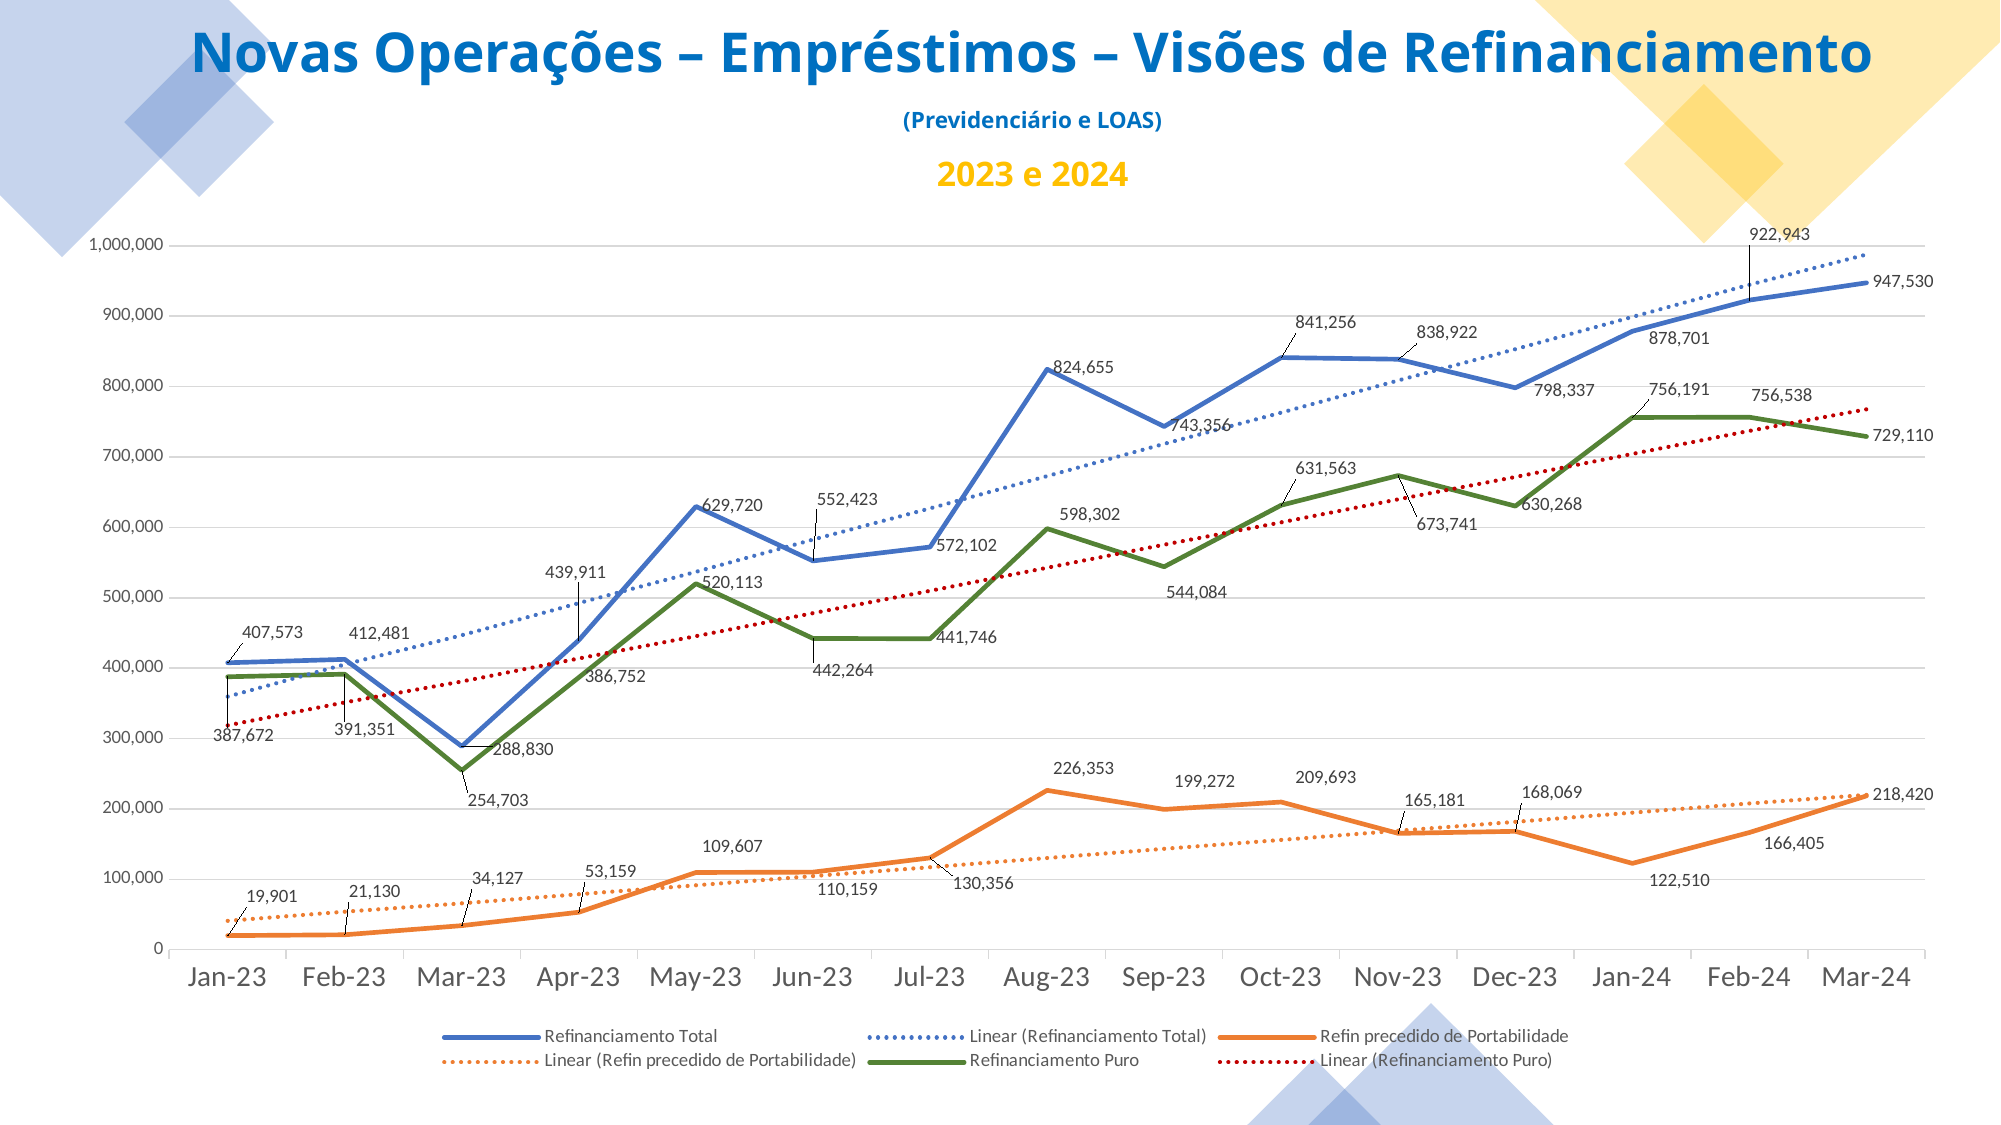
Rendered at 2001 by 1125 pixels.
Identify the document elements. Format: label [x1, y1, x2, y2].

chart [49, 219, 1964, 1078]
text_box [0, 0, 2000, 1125]
